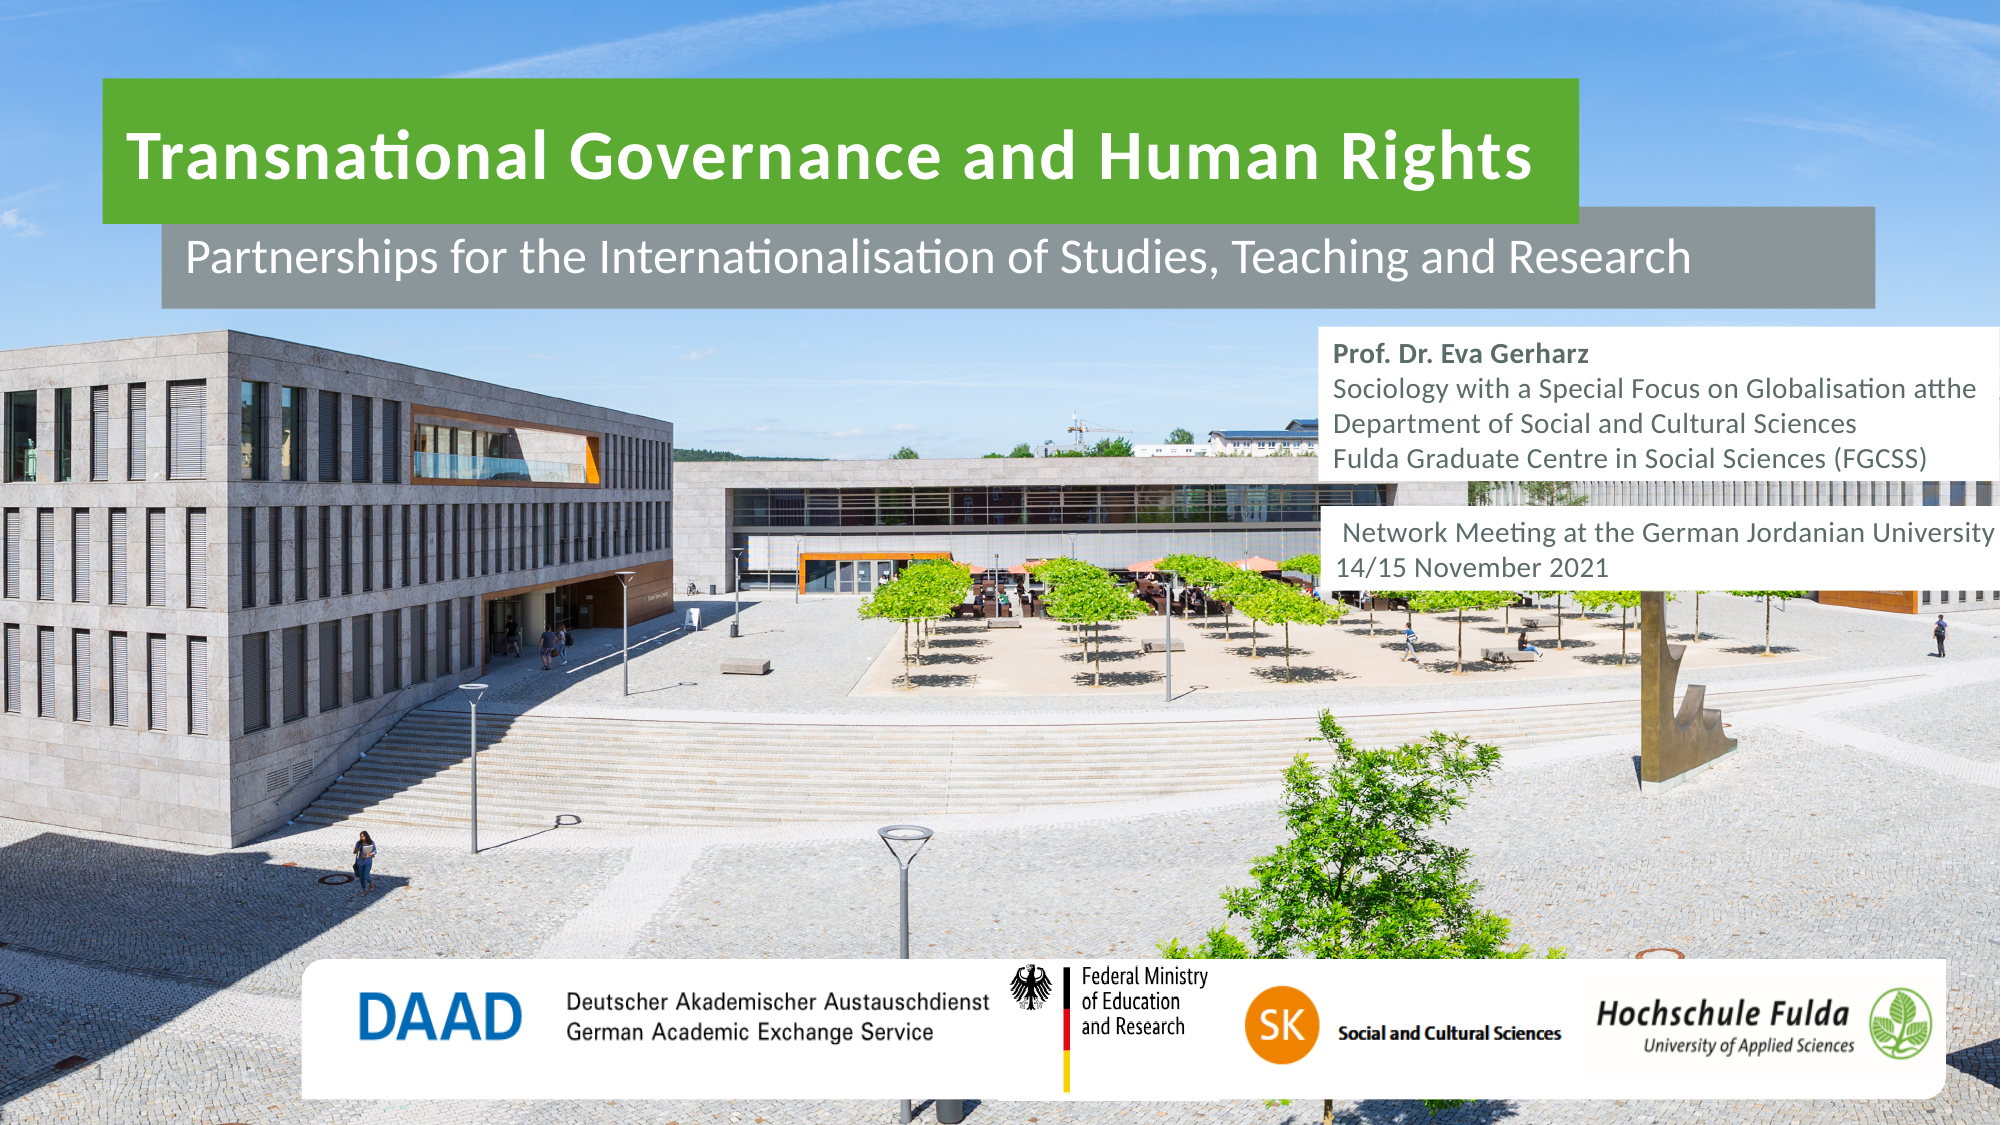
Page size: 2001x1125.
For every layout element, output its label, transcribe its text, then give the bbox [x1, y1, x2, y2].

text_box Network Meeting at the German Jordanian University 14/15 November 2021 [1320, 506, 2000, 591]
title Transnational Governance and Human Rights [102, 78, 1580, 224]
text_box Prof. Dr. Eva Gerharz Sociology with a Special Focus on Globalisation atthe Department of Social and Cultural Sciences Fulda Graduate Centre in Social Sciences (FGCSS) [1318, 326, 2000, 482]
slide_number 1 [3, 1040, 121, 1101]
picture [0, 0, 2000, 1125]
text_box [301, 959, 1946, 1101]
subtitle Partnerships for the Internationalisation of Studies, Teaching and Research [161, 206, 1876, 309]
